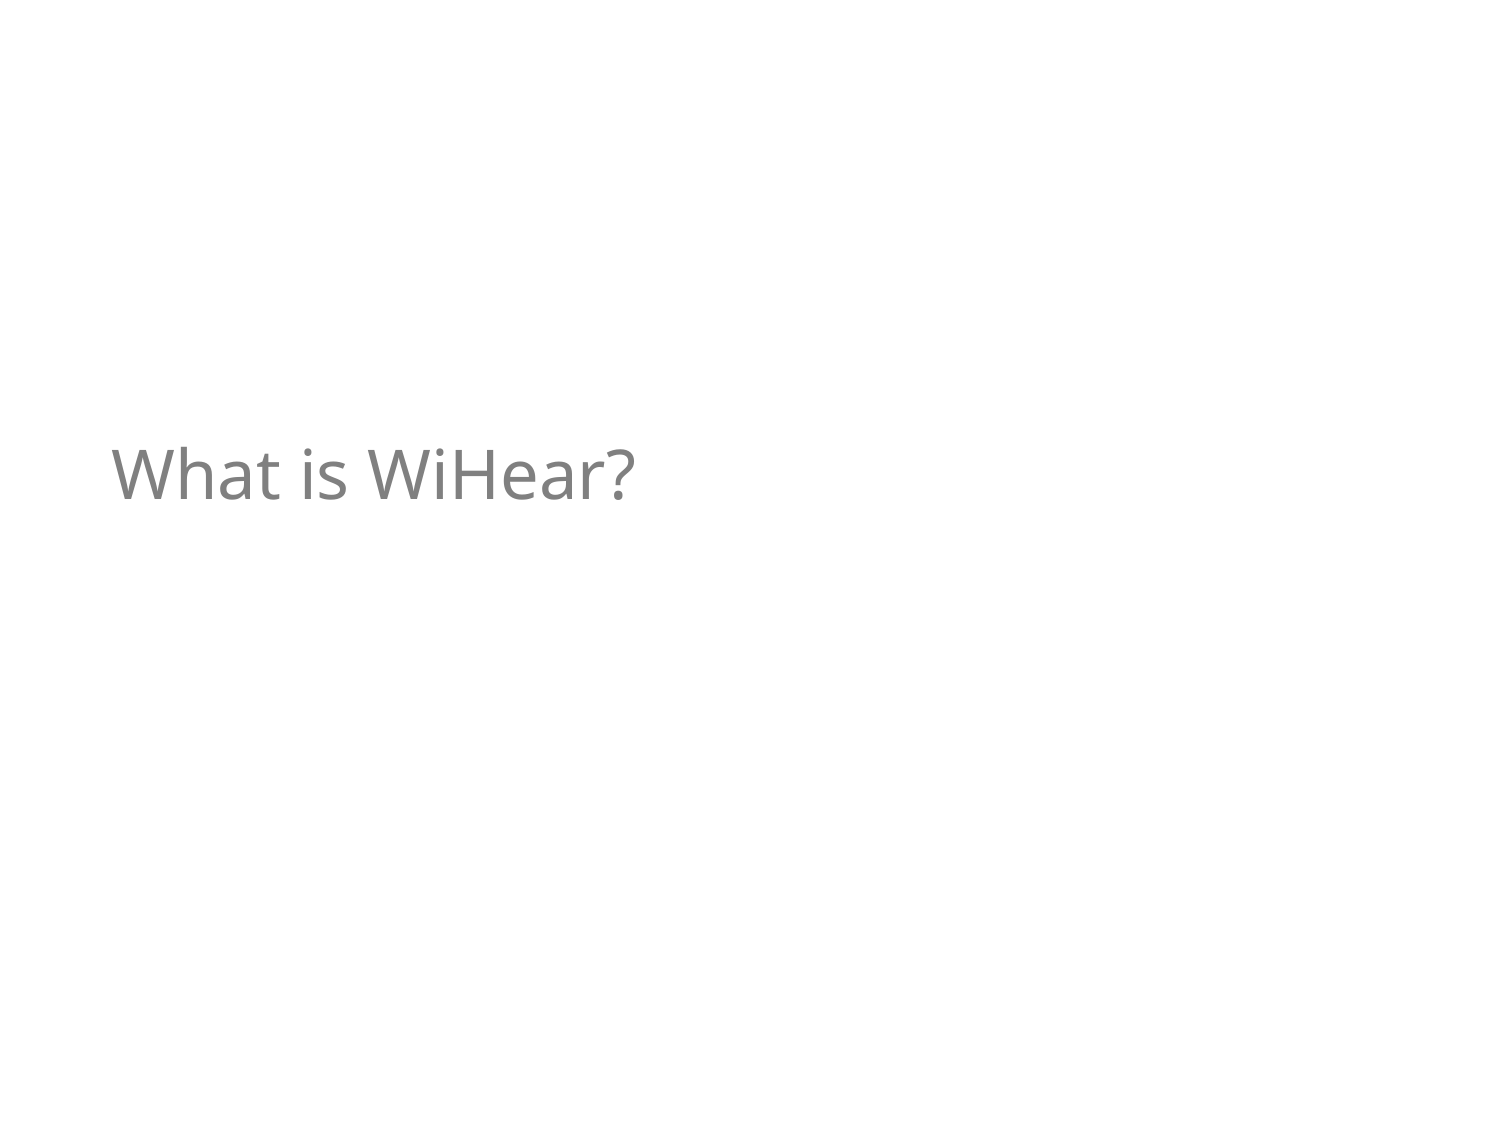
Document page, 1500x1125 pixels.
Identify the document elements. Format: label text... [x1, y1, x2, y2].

title What is WiHear? [96, 368, 1391, 587]
